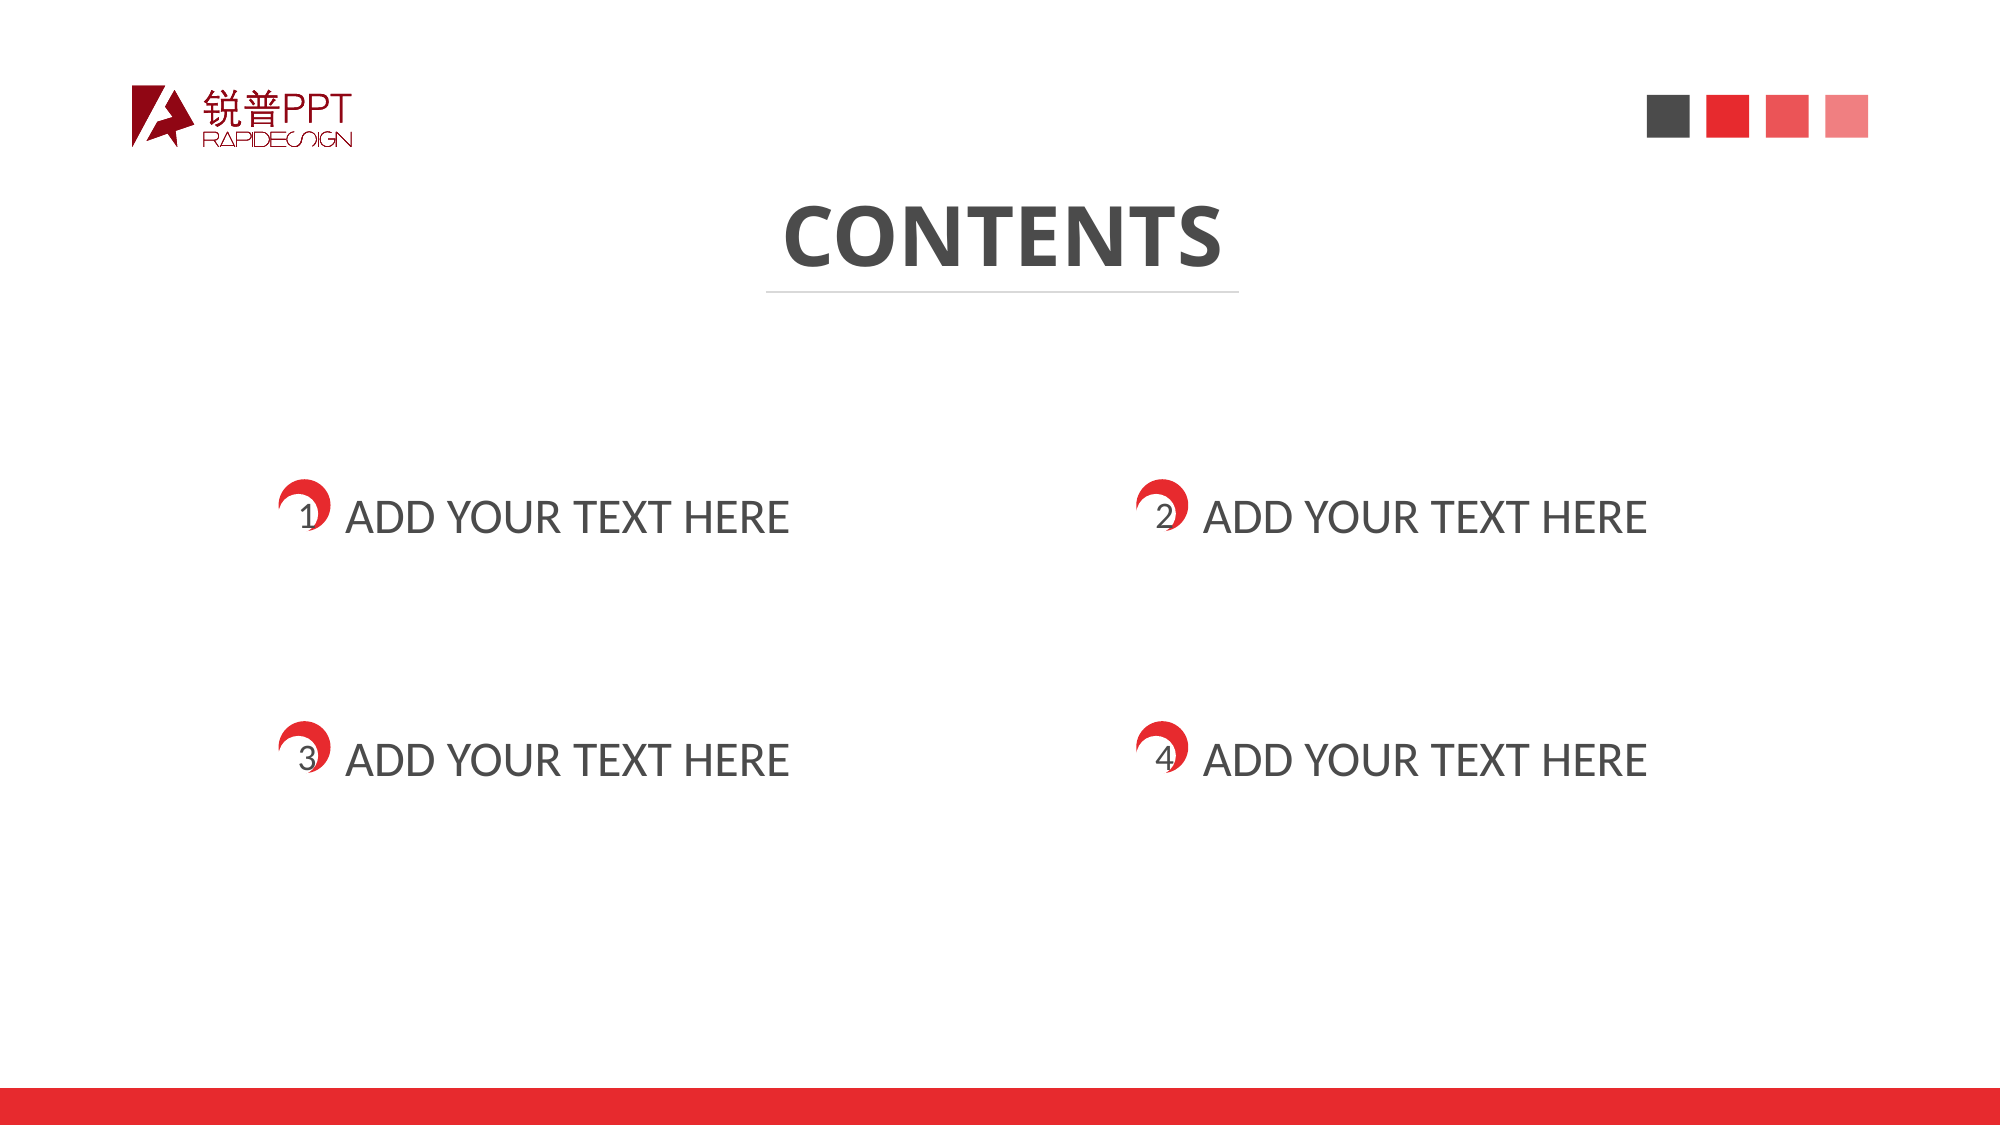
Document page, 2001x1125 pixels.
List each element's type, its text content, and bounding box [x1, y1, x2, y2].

text_box ADD YOUR TEXT HERE [1188, 706, 1722, 794]
text_box ADD YOUR TEXT HERE [330, 464, 867, 552]
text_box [278, 721, 331, 776]
picture [131, 85, 352, 148]
text_box [1705, 94, 1750, 139]
text_box [1824, 94, 1869, 139]
text_box CONTENTS [766, 176, 1238, 291]
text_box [1136, 479, 1189, 534]
text_box [0, 1087, 2000, 1125]
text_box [1136, 721, 1189, 776]
text_box ADD YOUR TEXT HERE [1188, 464, 1722, 552]
text_box [1765, 94, 1810, 139]
text_box ADD YOUR TEXT HERE [330, 706, 867, 794]
text_box [1646, 94, 1691, 139]
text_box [278, 479, 331, 534]
